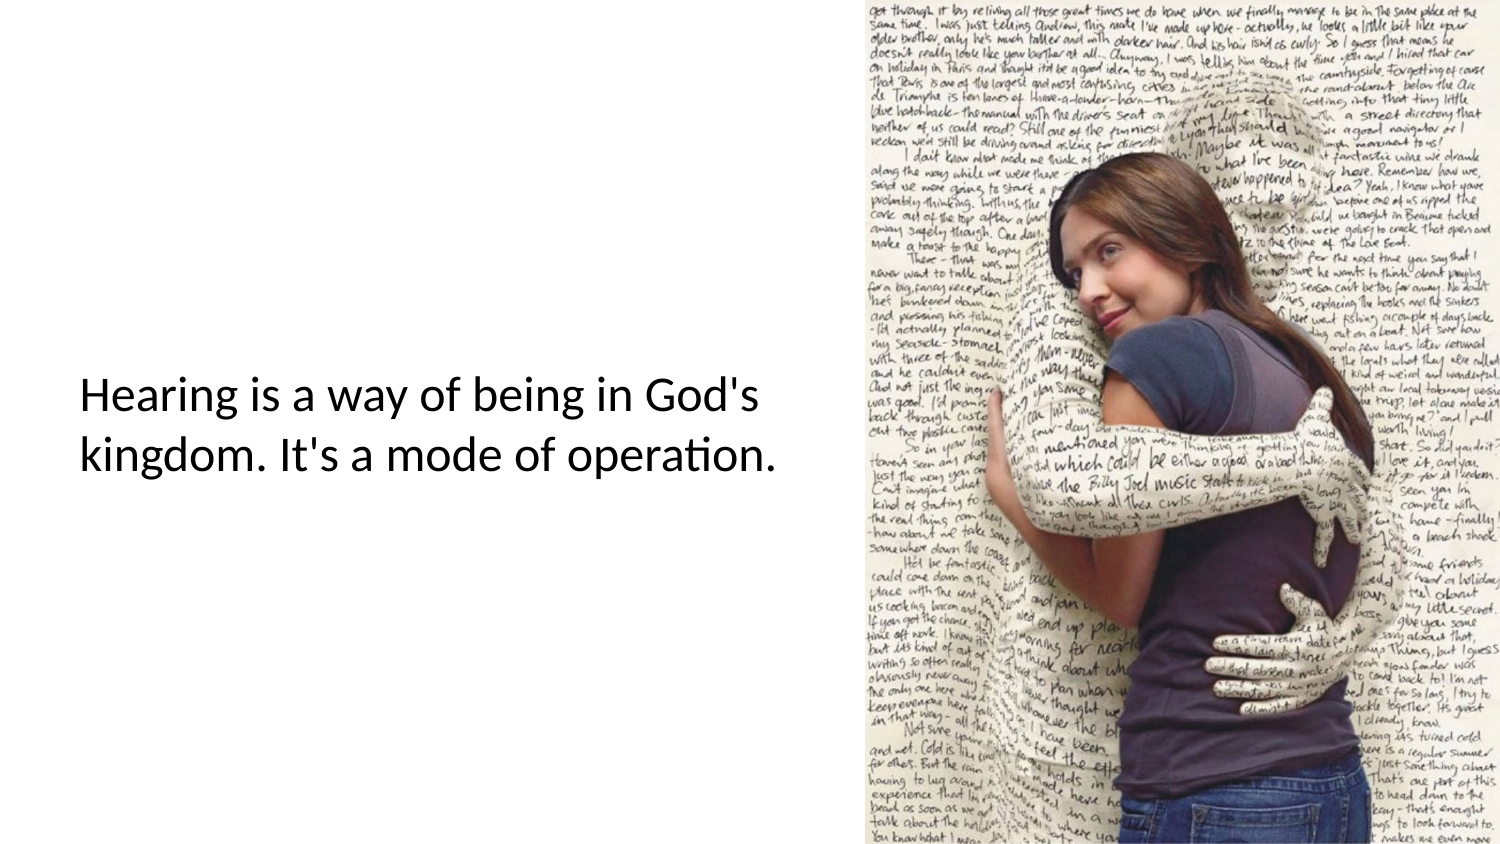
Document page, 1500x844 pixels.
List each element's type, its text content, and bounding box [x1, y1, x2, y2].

text_box Hearing is a way of being in God's kingdom. It's a mode of operation. [64, 353, 809, 489]
picture [864, 0, 1500, 844]
